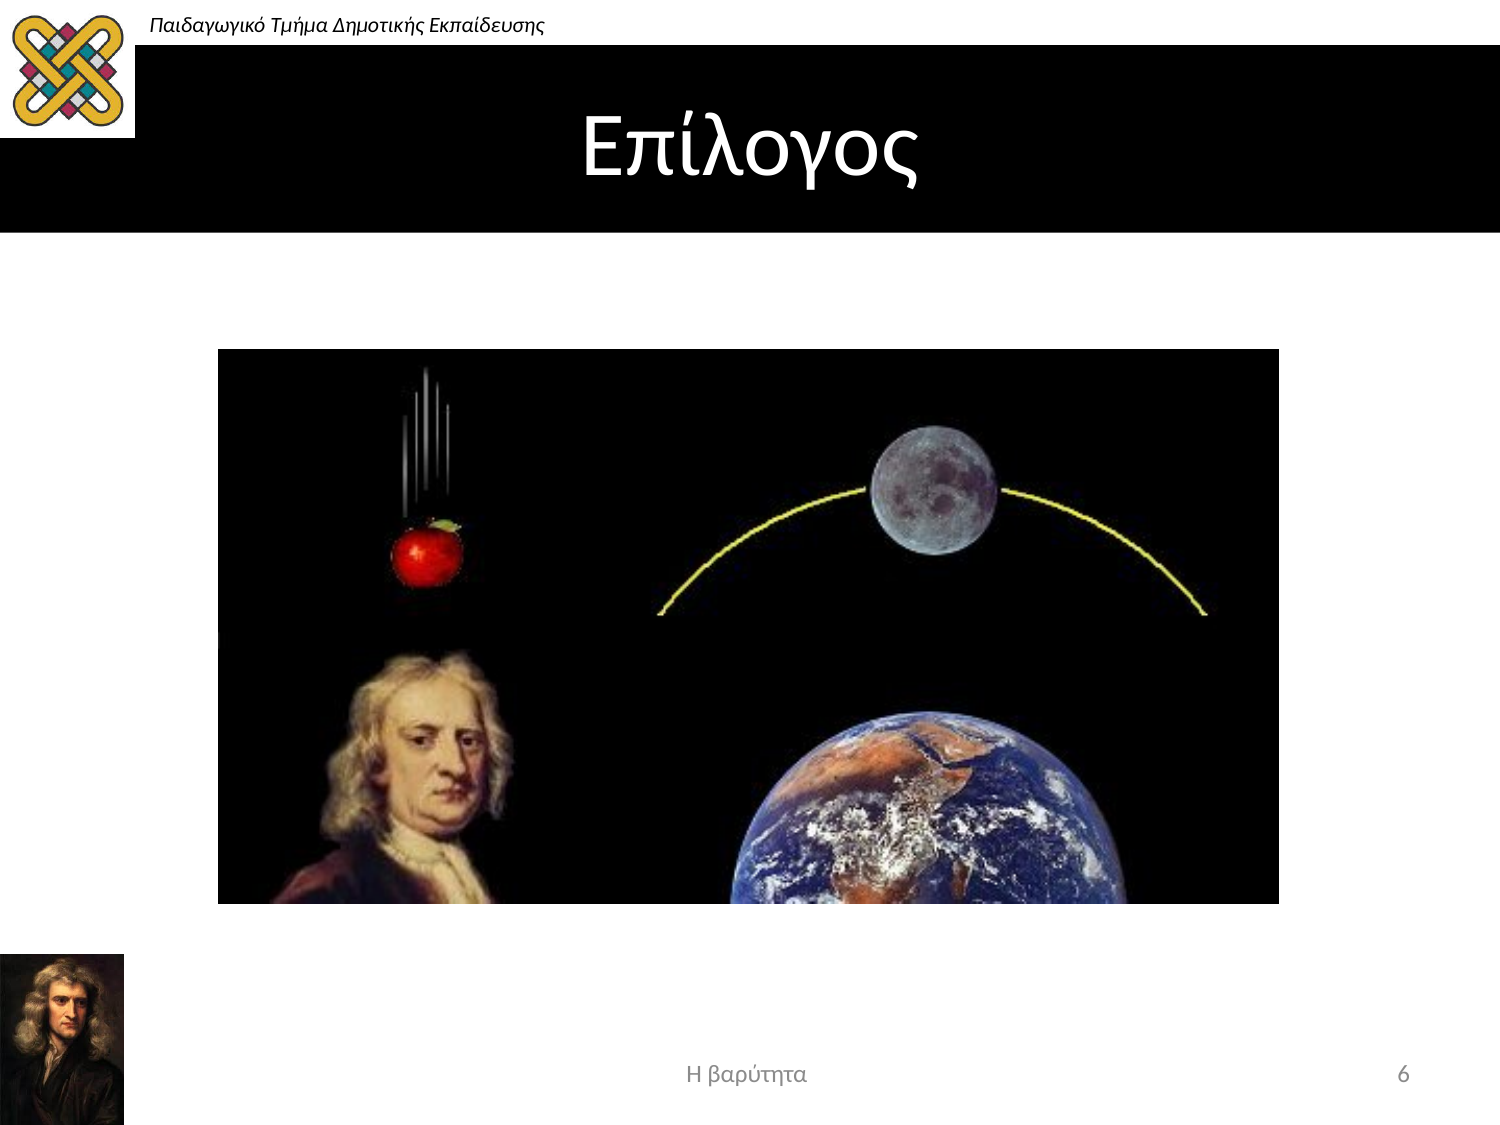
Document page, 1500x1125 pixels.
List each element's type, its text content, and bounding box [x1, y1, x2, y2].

text_box Παιδαγωγικό Τμήμα Δημοτικής Εκπαίδευσης [136, 3, 880, 45]
footer Η βαρύτητα [512, 1042, 988, 1103]
picture [218, 349, 1279, 905]
slide_number 6 [1074, 1042, 1425, 1103]
title Επίλογος [0, 45, 1500, 233]
picture [0, 954, 125, 1125]
picture [0, 3, 135, 138]
